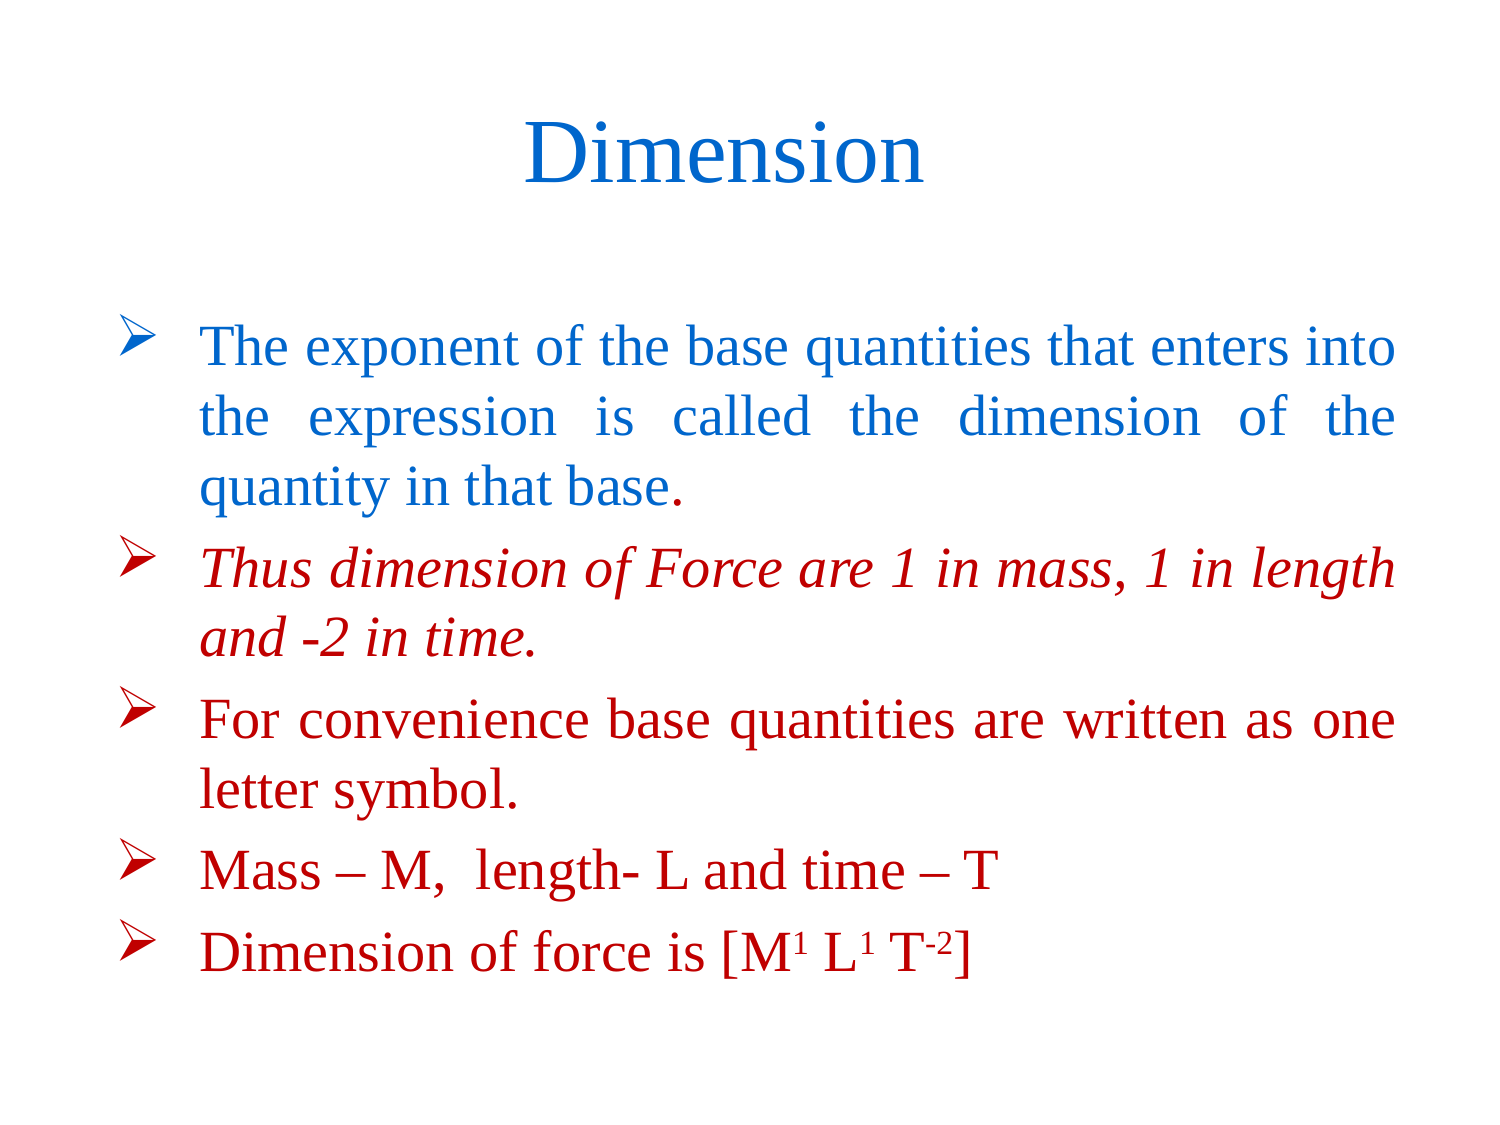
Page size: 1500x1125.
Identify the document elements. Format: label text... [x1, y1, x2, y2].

subtitle The exponent of the base quantities that enters into the expression is called the dimension of the quantity in that base. Thus dimension of Force are 1 in mass, 1 in length and -2 in time. For convenience base quantities are written as one letter symbol. Mass – M, length- L and time – T Dimension of force is [M1 L1 T-2] [99, 299, 1413, 1063]
title Dimension [87, 24, 1363, 267]
